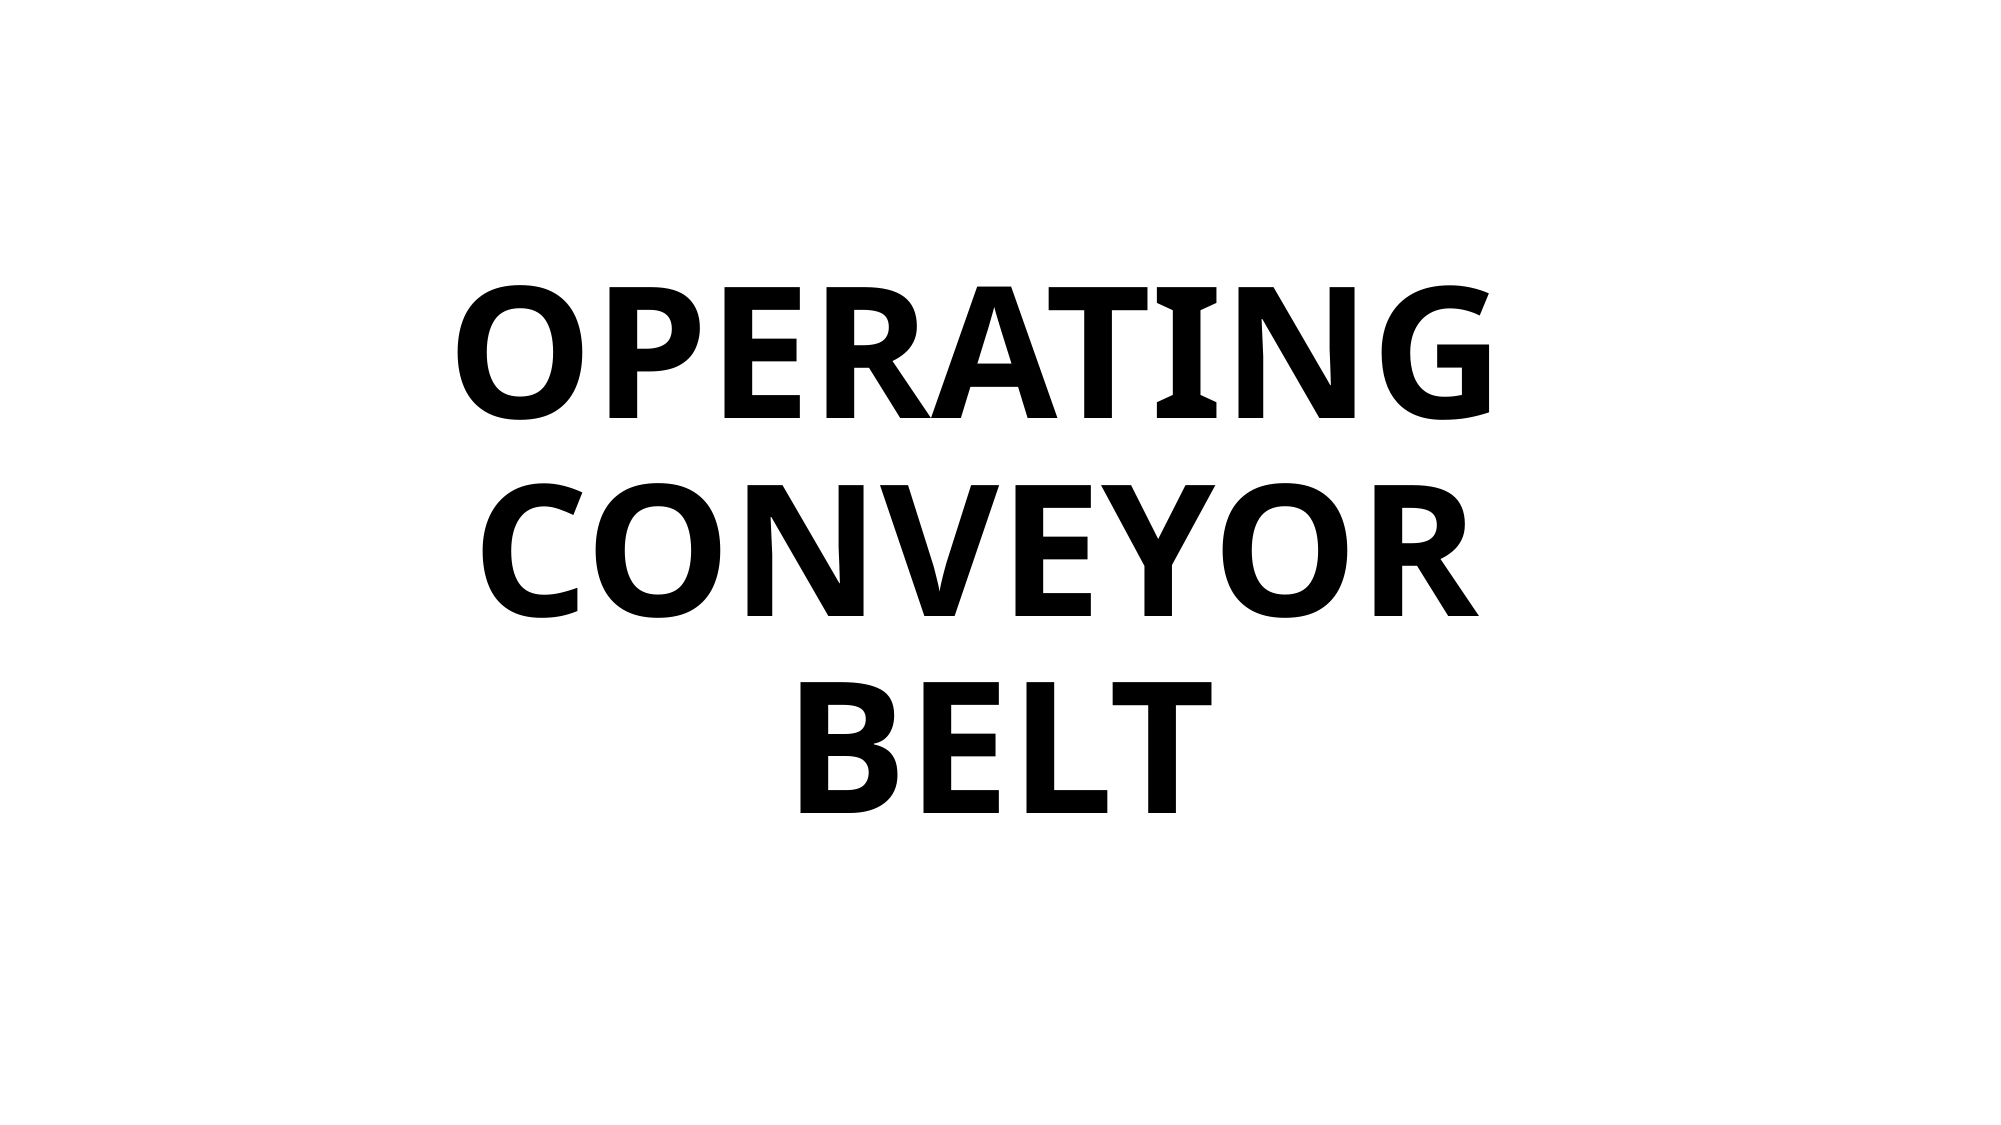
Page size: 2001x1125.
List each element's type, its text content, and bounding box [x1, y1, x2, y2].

title OPERATING CONVEYOR BELT [137, 59, 1863, 1054]
